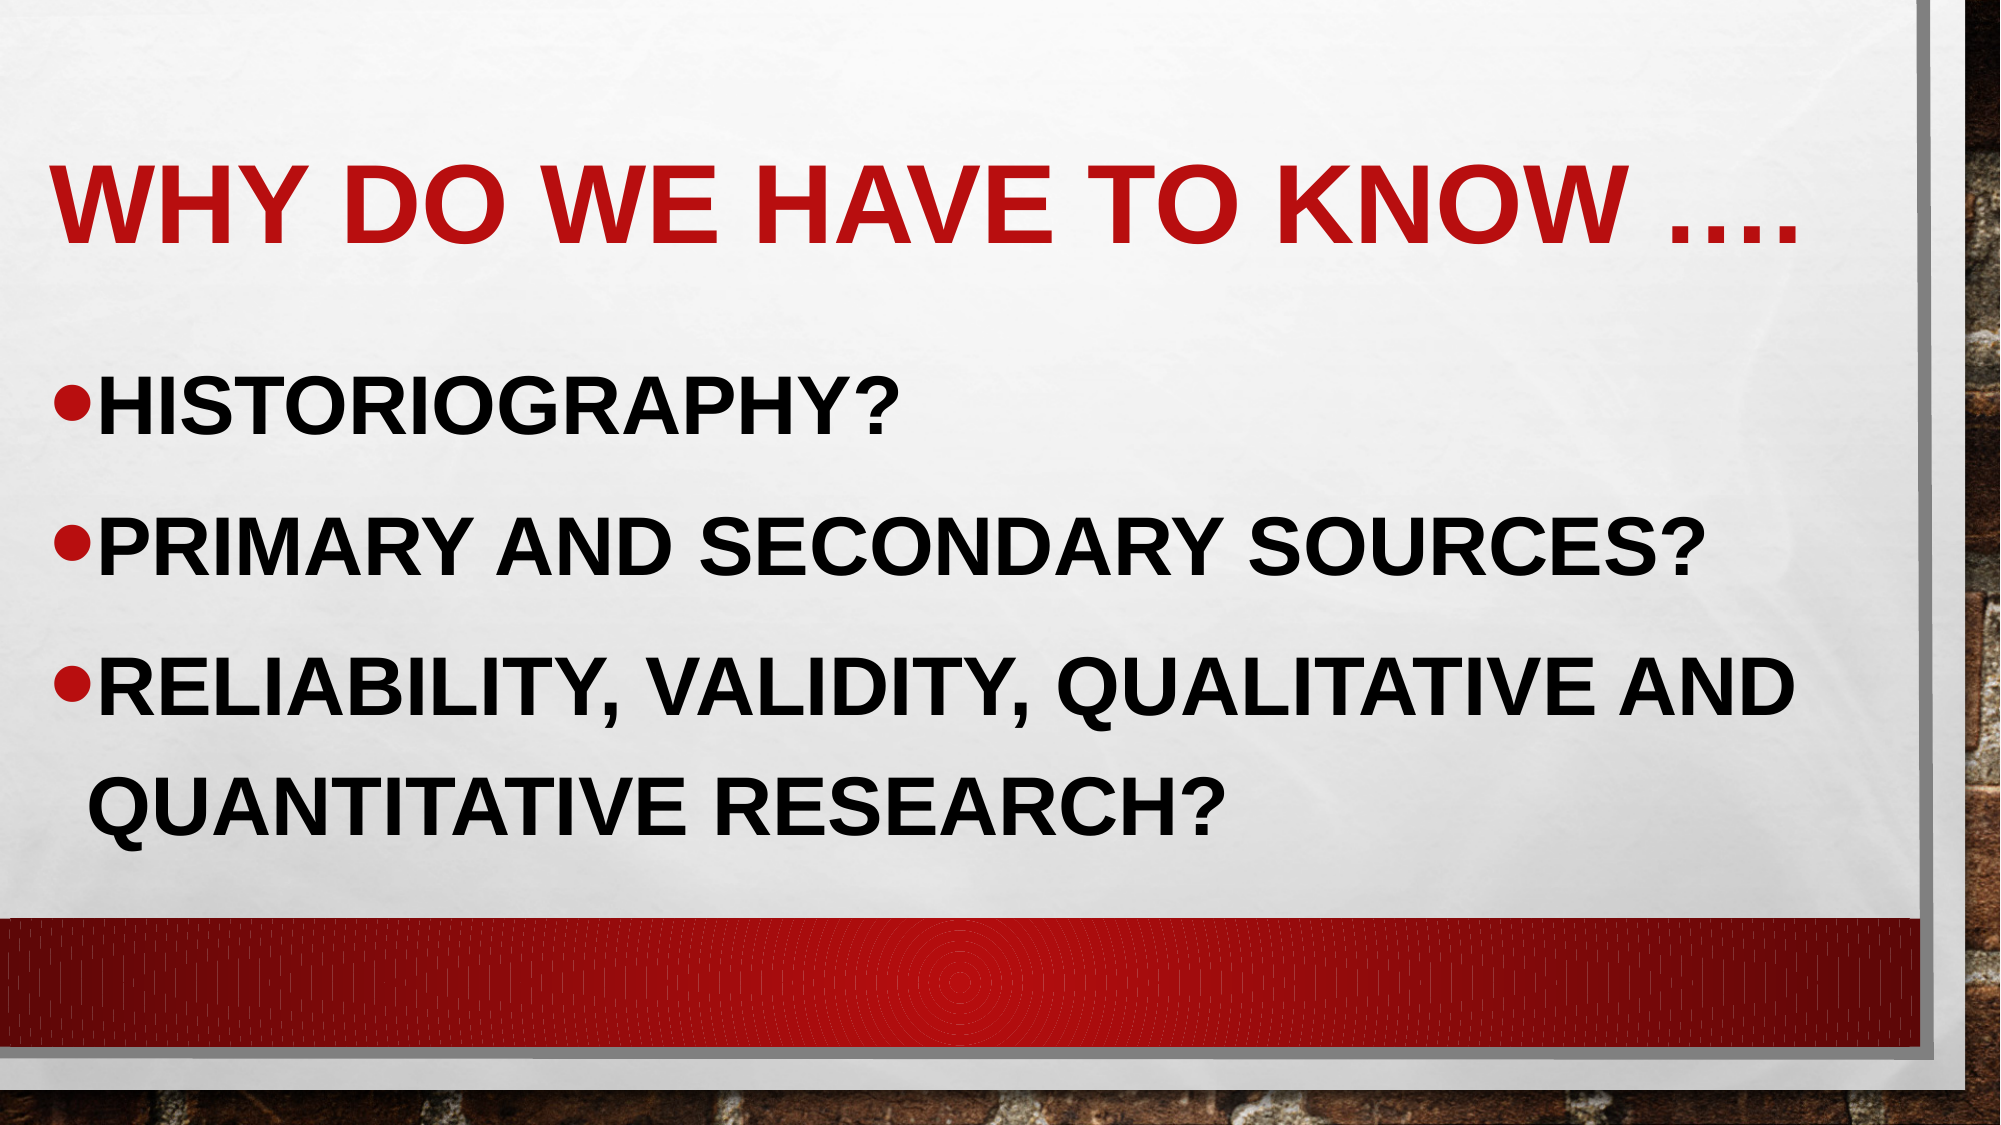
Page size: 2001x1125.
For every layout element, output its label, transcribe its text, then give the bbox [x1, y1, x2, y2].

title Why Do We Have To Know …. [34, 112, 1866, 301]
list Historiography? Primary and Secondary Sources? Reliability, validity, Qualitative and Quantitative Research? [34, 301, 1866, 882]
picture [0, 0, 2000, 1125]
